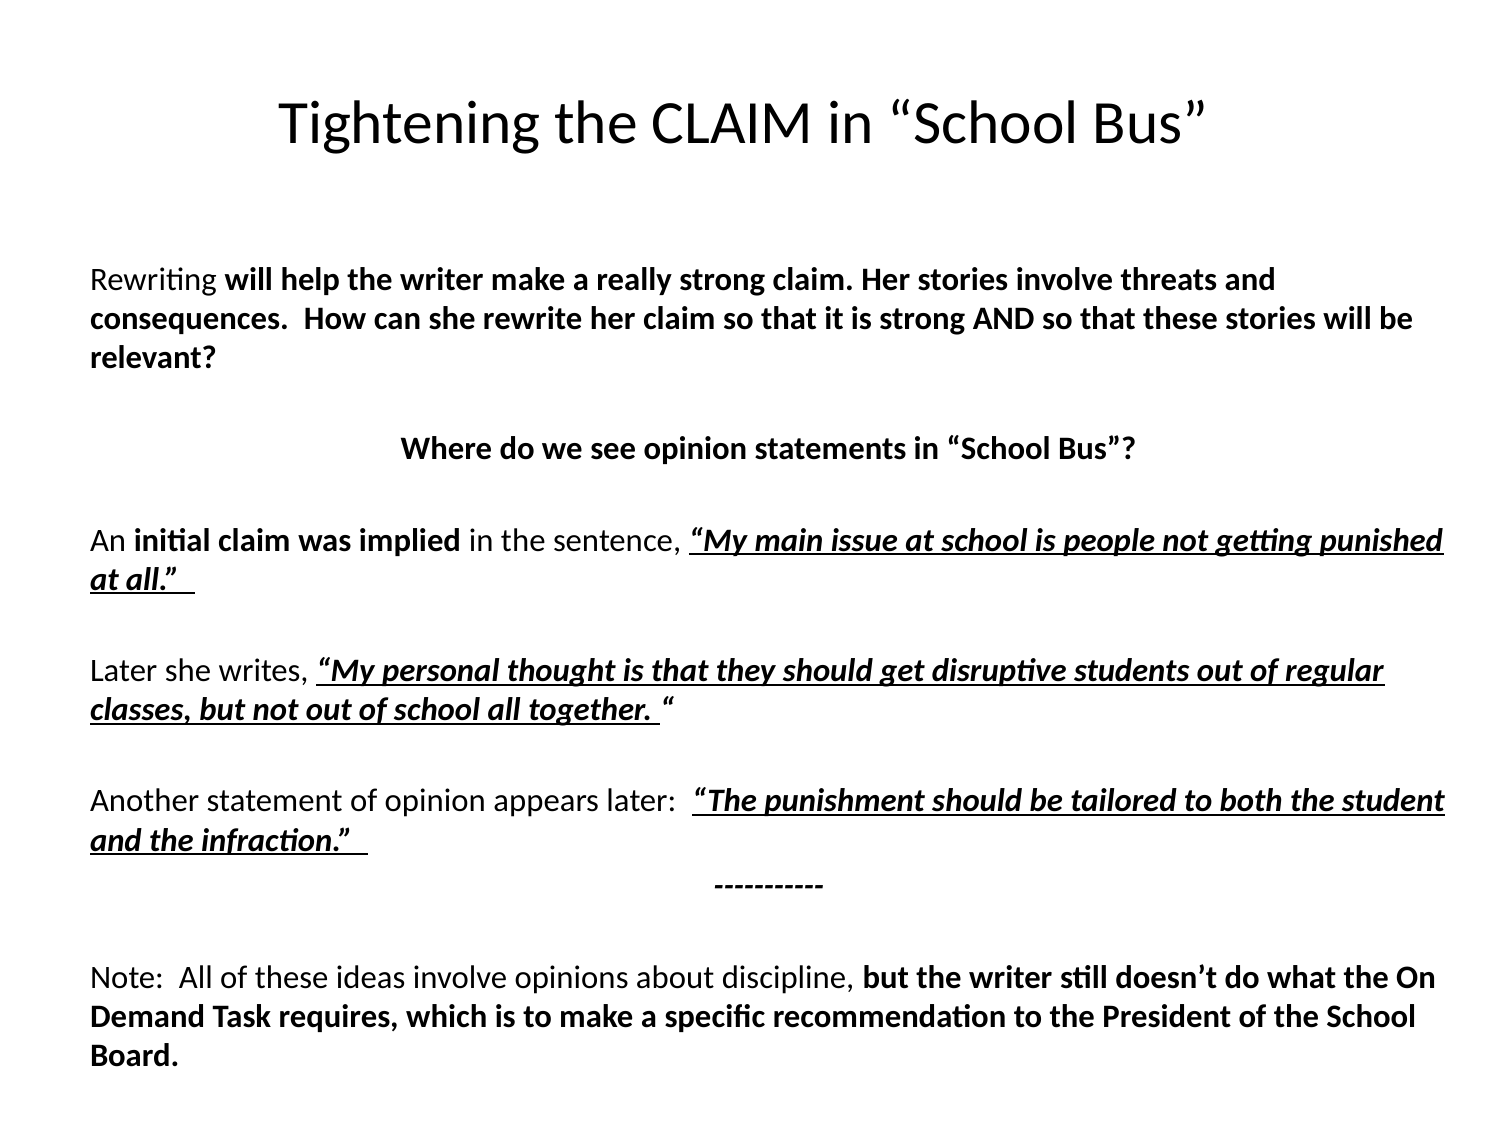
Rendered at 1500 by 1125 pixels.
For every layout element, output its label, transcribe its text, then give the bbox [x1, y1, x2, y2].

subtitle Rewriting will help the writer make a really strong claim. Her stories involve threats and consequences. How can she rewrite her claim so that it is strong AND so that these stories will be relevant? Where do we see opinion statements in “School Bus”? An initial claim was implied in the sentence, “My main issue at school is people not getting punished at all.” Later she writes, “My personal thought is that they should get disruptive students out of regular classes, but not out of school all together. “ Another statement of opinion appears later: “The punishment should be tailored to both the student and the infraction.” ----------- Note: All of these ideas involve opinions about discipline, but the writer still doesn’t do what the On Demand Task requires, which is to make a specific recommendation to the President of the School Board. [75, 249, 1463, 1088]
title Tightening the CLAIM in “School Bus” [24, 75, 1463, 238]
